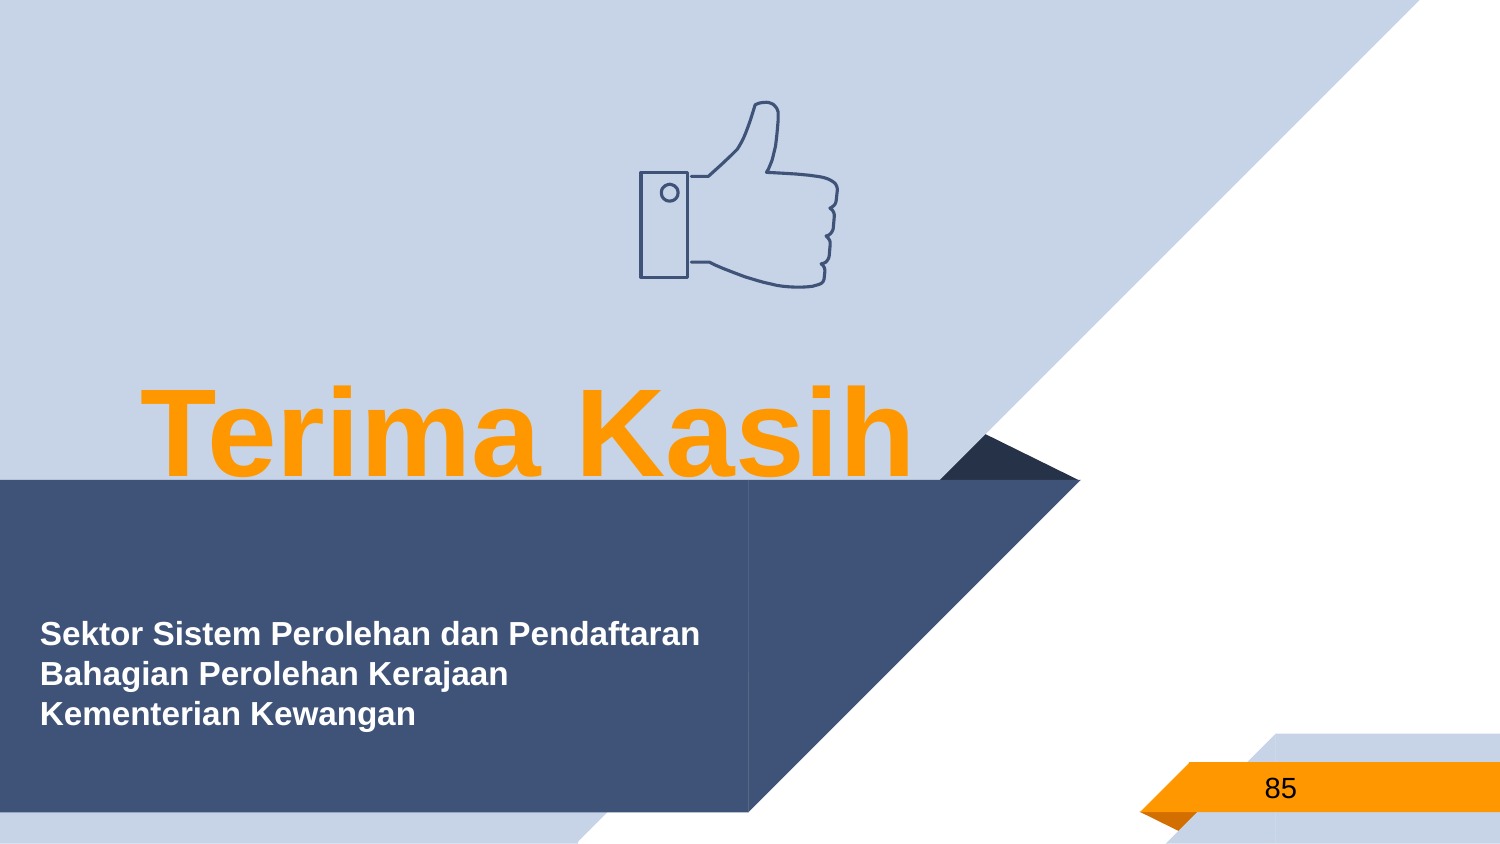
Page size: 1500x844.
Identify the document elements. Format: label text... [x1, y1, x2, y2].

title Terima Kasih [0, 331, 1070, 522]
slide_number 85 [1249, 760, 1494, 813]
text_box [640, 102, 838, 288]
text_box Sektor Sistem Perolehan dan Pendaftaran Bahagian Perolehan Kerajaan Kementerian Kewangan [24, 596, 763, 788]
